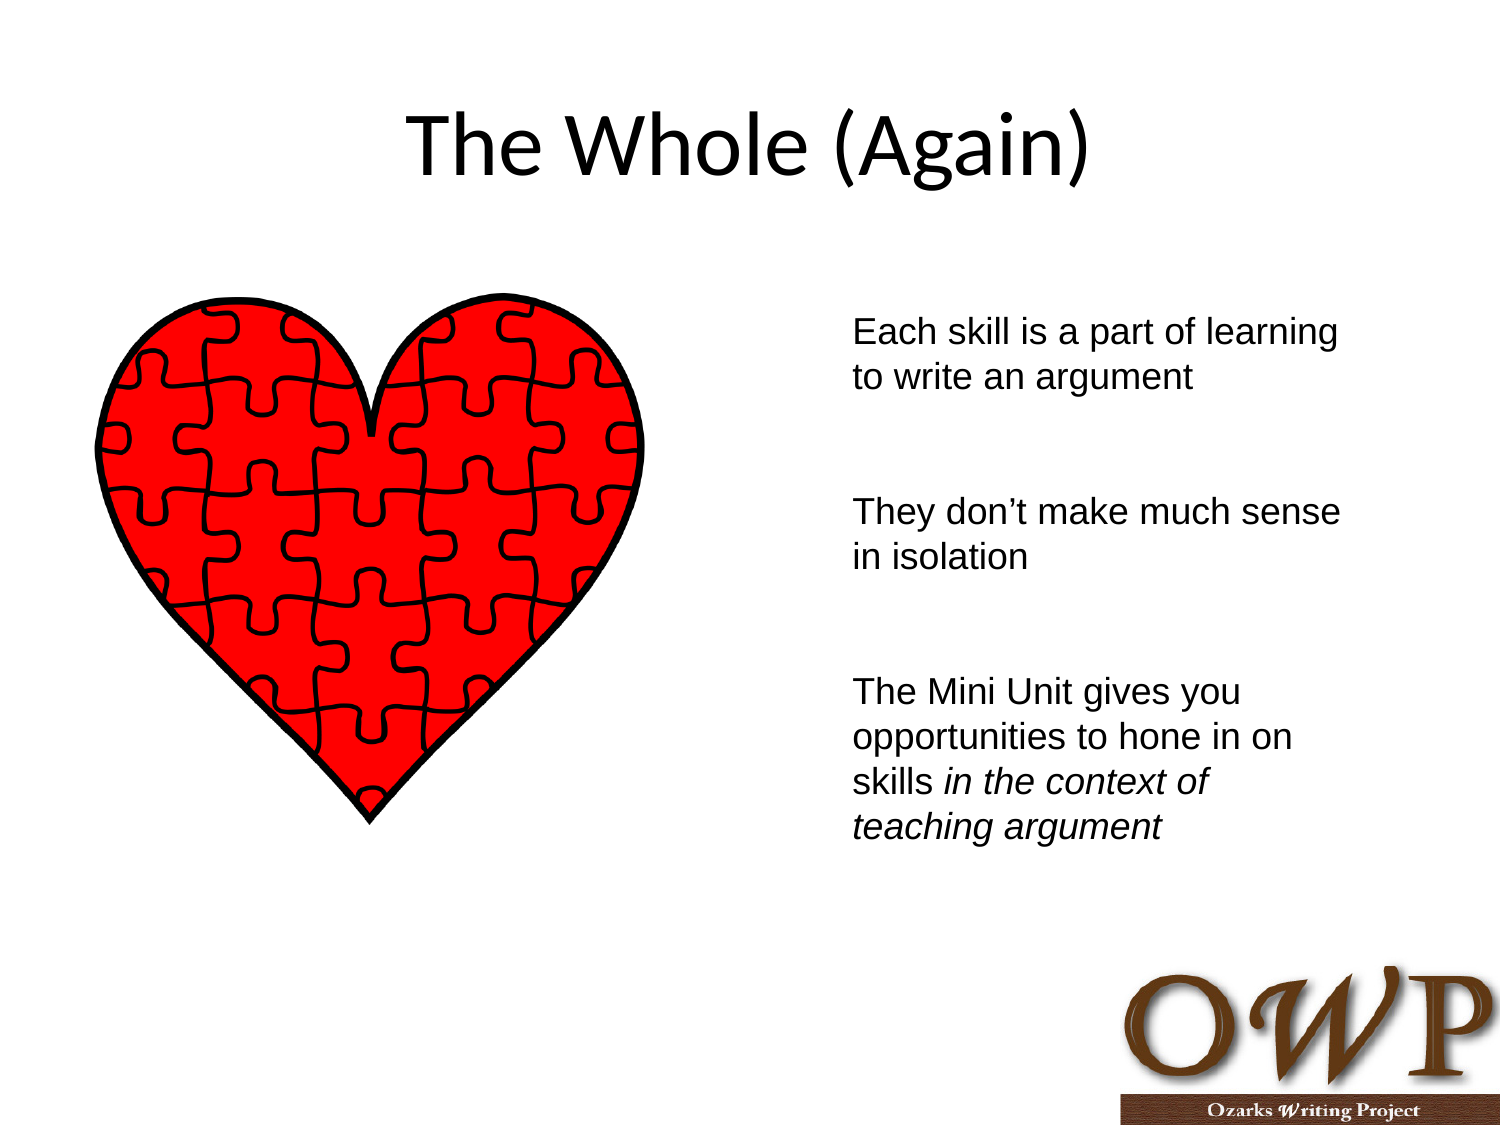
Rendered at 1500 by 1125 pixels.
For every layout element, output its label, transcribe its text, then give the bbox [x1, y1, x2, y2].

text_box Each skill is a part of learning to write an argument They don’t make much sense in isolation The Mini Unit gives you opportunities to hone in on skills in the context of teaching argument [837, 299, 1363, 855]
picture [1120, 957, 1500, 1125]
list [74, 274, 665, 844]
title The Whole (Again) [74, 44, 1426, 233]
